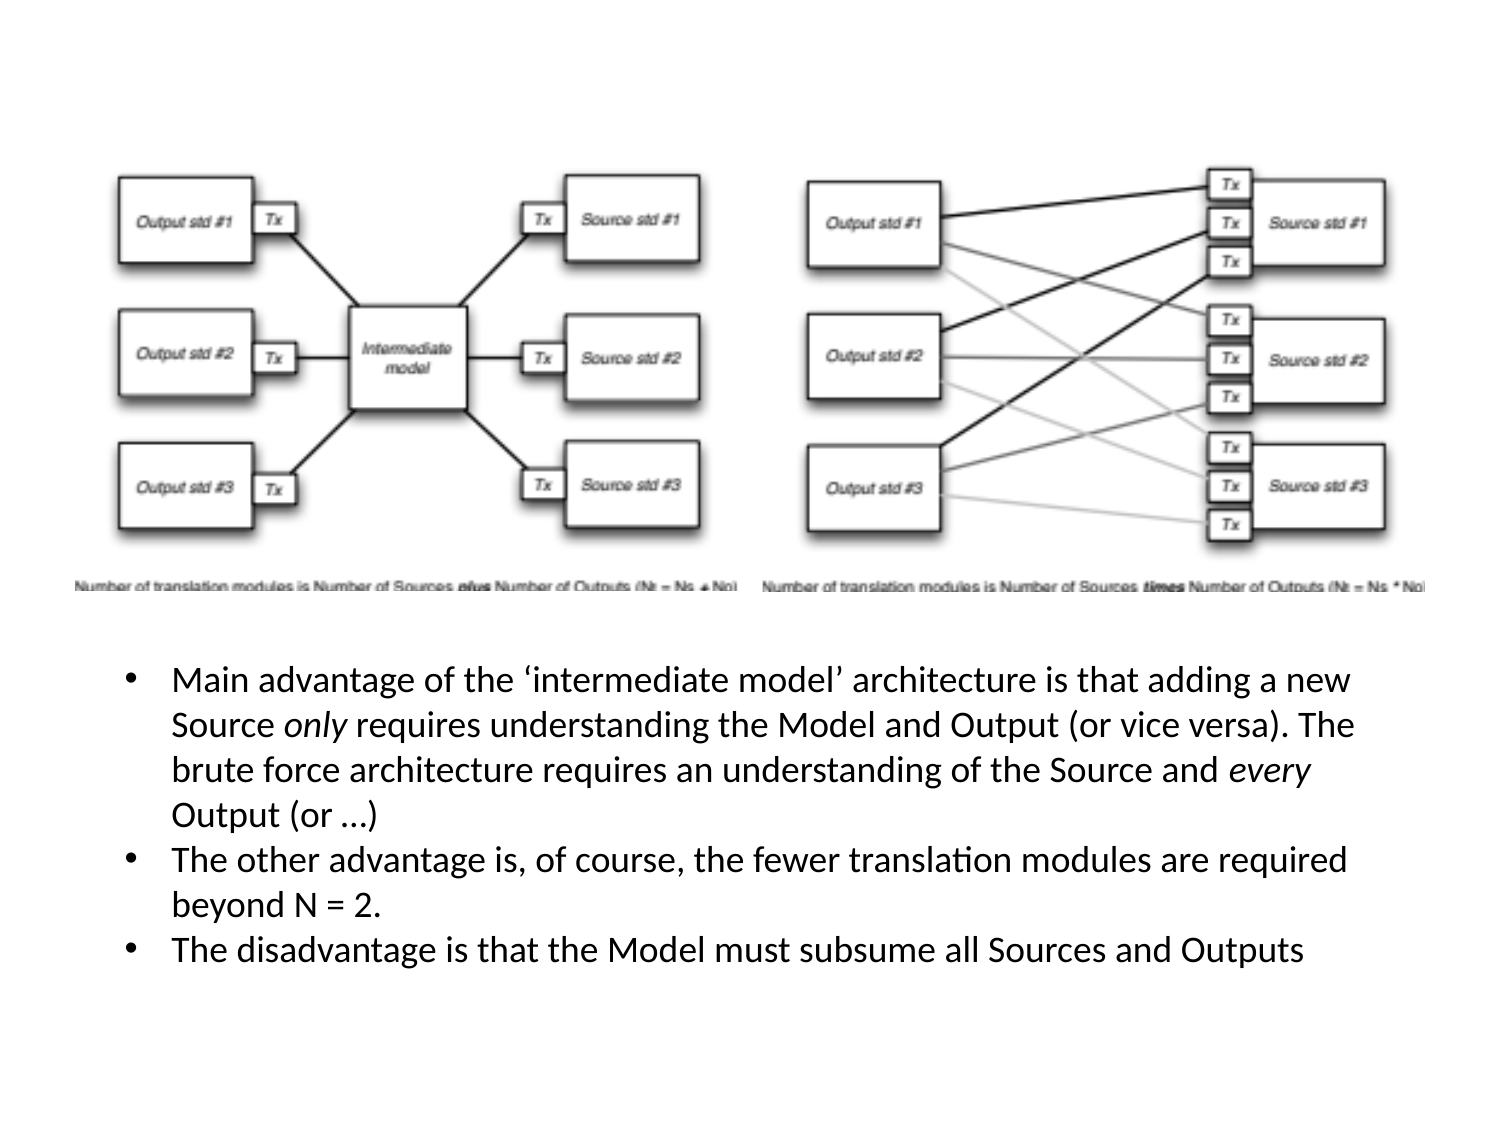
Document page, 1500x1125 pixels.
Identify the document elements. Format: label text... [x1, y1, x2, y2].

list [762, 2, 1426, 746]
text_box Main advantage of the ‘intermediate model’ architecture is that adding a new Source only requires understanding the Model and Output (or vice versa). The brute force architecture requires an understanding of the Source and every Output (or …) The other advantage is, of course, the fewer translation modules are required beyond N = 2. The disadvantage is that the Model must subsume all Sources and Outputs [109, 647, 1425, 978]
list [74, 6, 738, 750]
